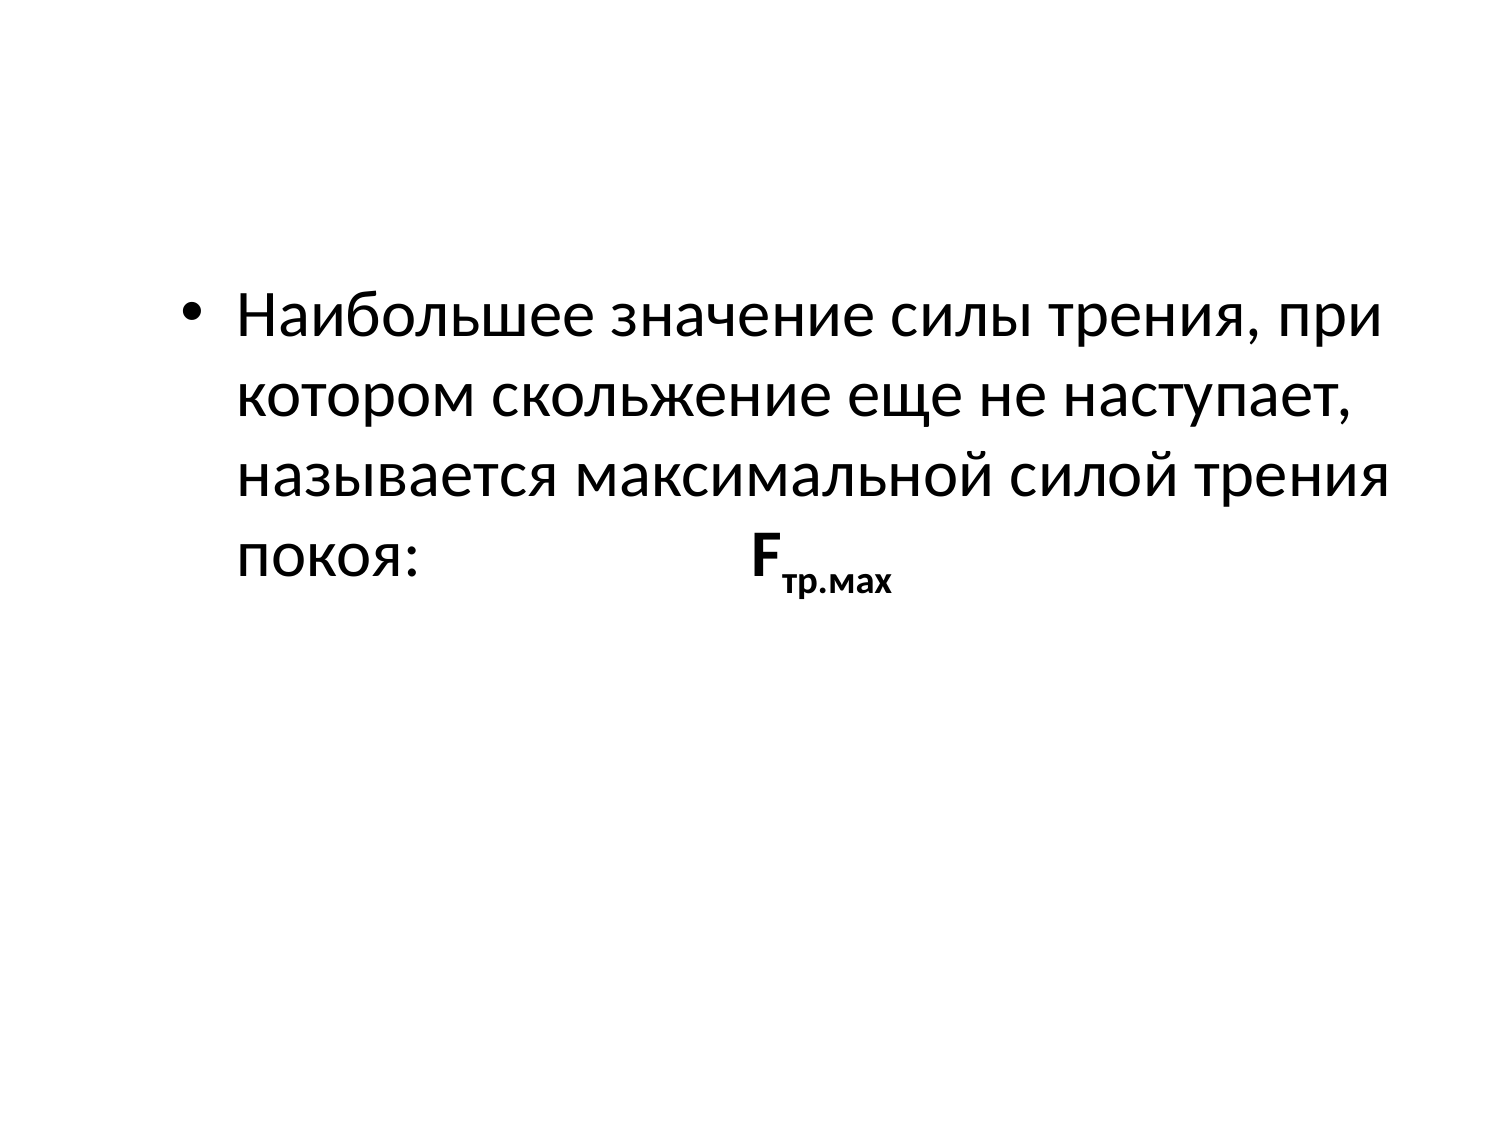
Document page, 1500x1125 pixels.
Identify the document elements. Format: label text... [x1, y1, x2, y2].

list Наибольшее значение силы трения, при котором скольжение еще не наступает, называется максимальной силой трения покоя: Fтр.мах [165, 262, 1500, 1005]
